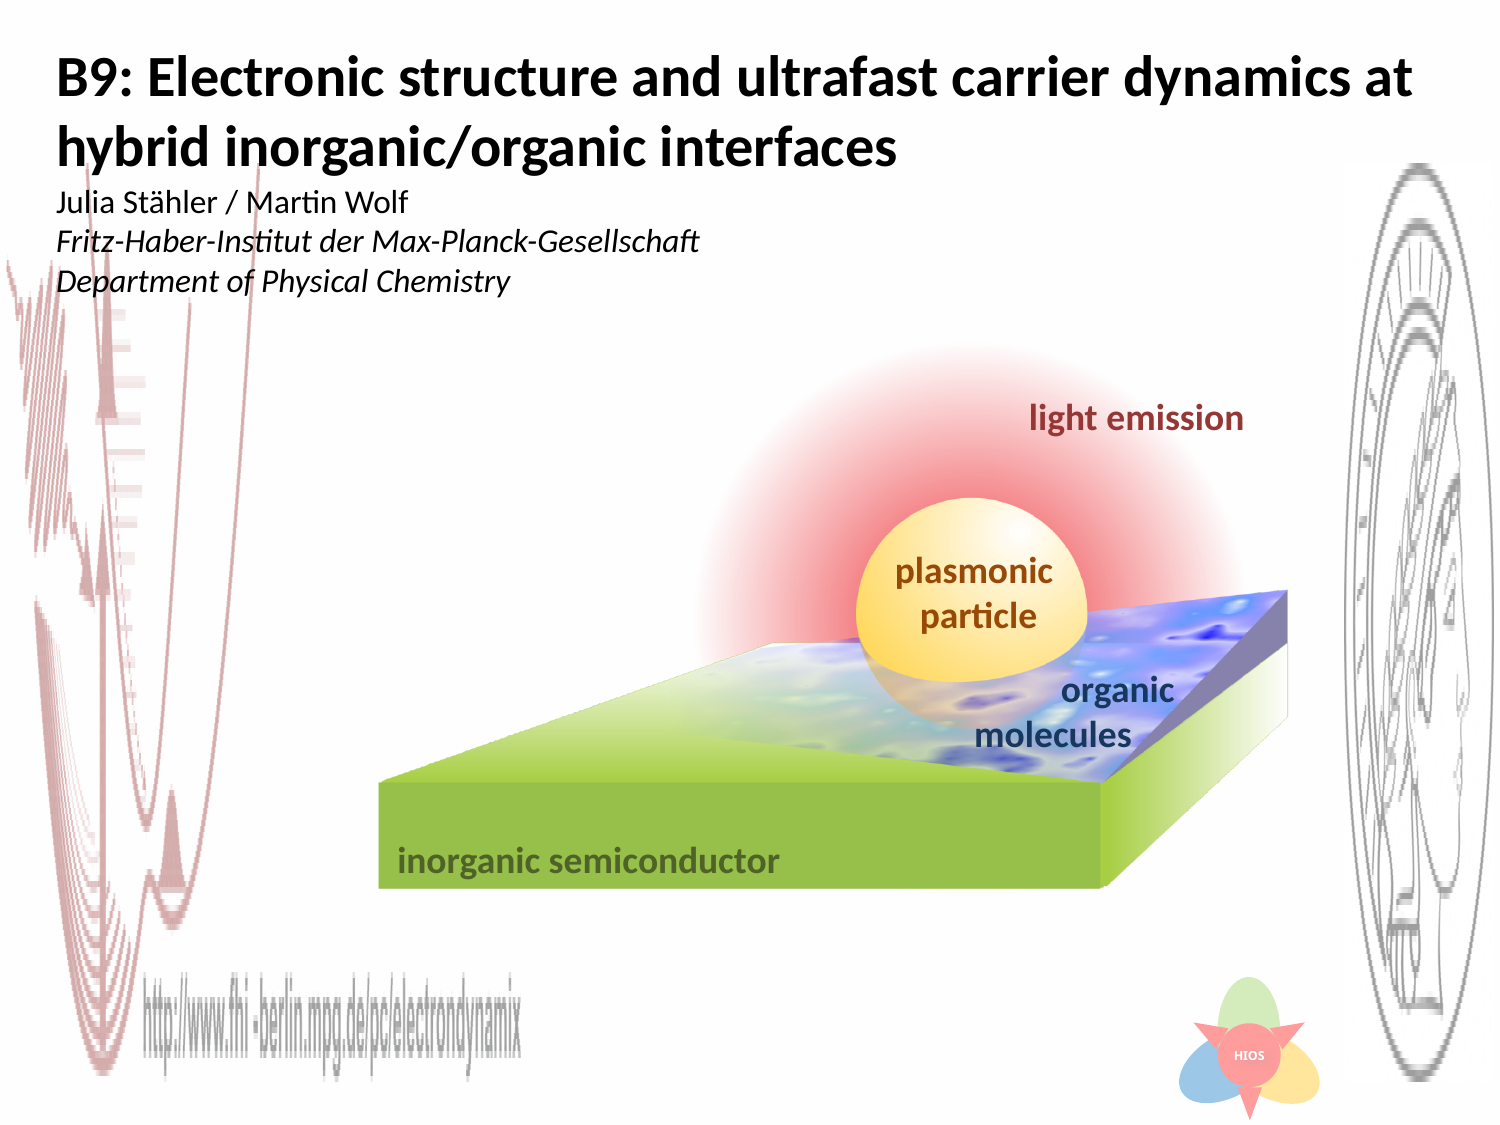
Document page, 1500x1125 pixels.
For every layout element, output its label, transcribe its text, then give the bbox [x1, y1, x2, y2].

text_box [1106, 1038, 1333, 1125]
text_box B9: Electronic structure and ultrafast carrier dynamics at hybrid inorganic/organic interfaces [41, 30, 1447, 186]
picture [0, 0, 1500, 1125]
text_box Julia Stähler / Martin Wolf Fritz-Haber-Institut der Max-Planck-Gesellschaft Department of Physical Chemistry [41, 172, 1137, 307]
